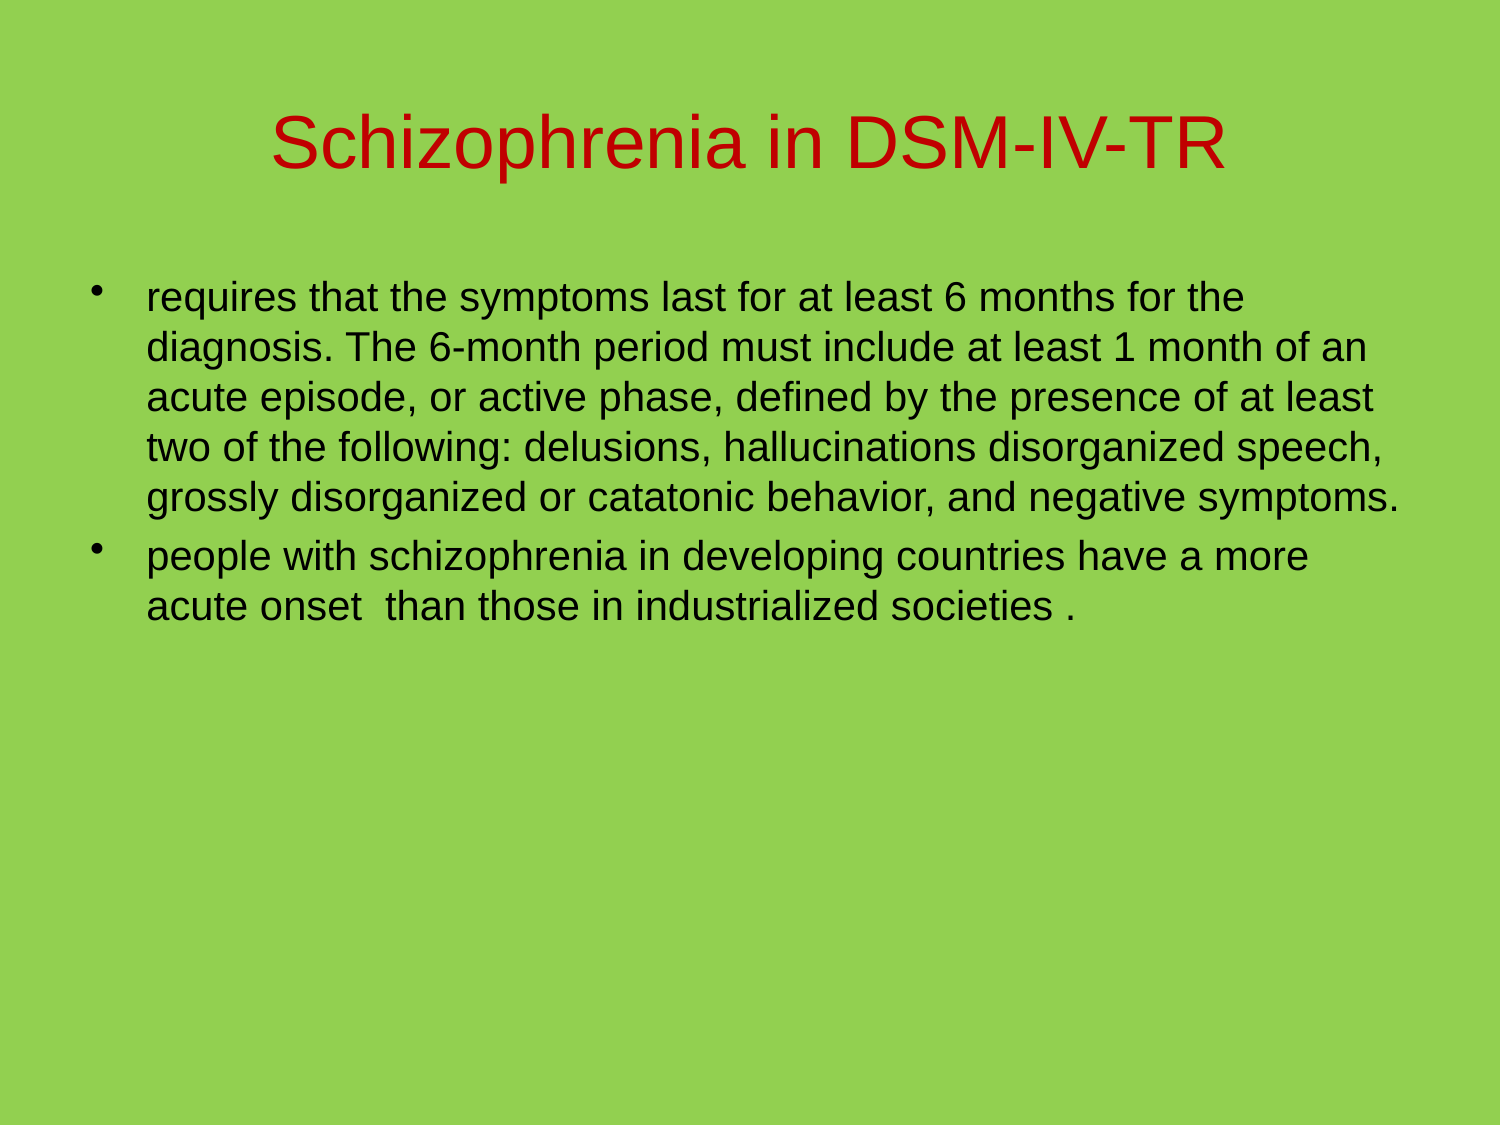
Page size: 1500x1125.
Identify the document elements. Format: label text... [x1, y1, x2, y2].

title Schizophrenia in DSM-IV-TR [75, 45, 1425, 233]
list requires that the symptoms last for at least 6 months for the diagnosis. The 6-month period must include at least 1 month of an acute episode, or active phase, defined by the presence of at least two of the following: delusions, hallucinations disorganized speech, grossly disorganized or catatonic behavior, and negative symptoms. people with schizophrenia in developing countries have a more acute onset than those in industrialized societies . [75, 262, 1425, 1005]
